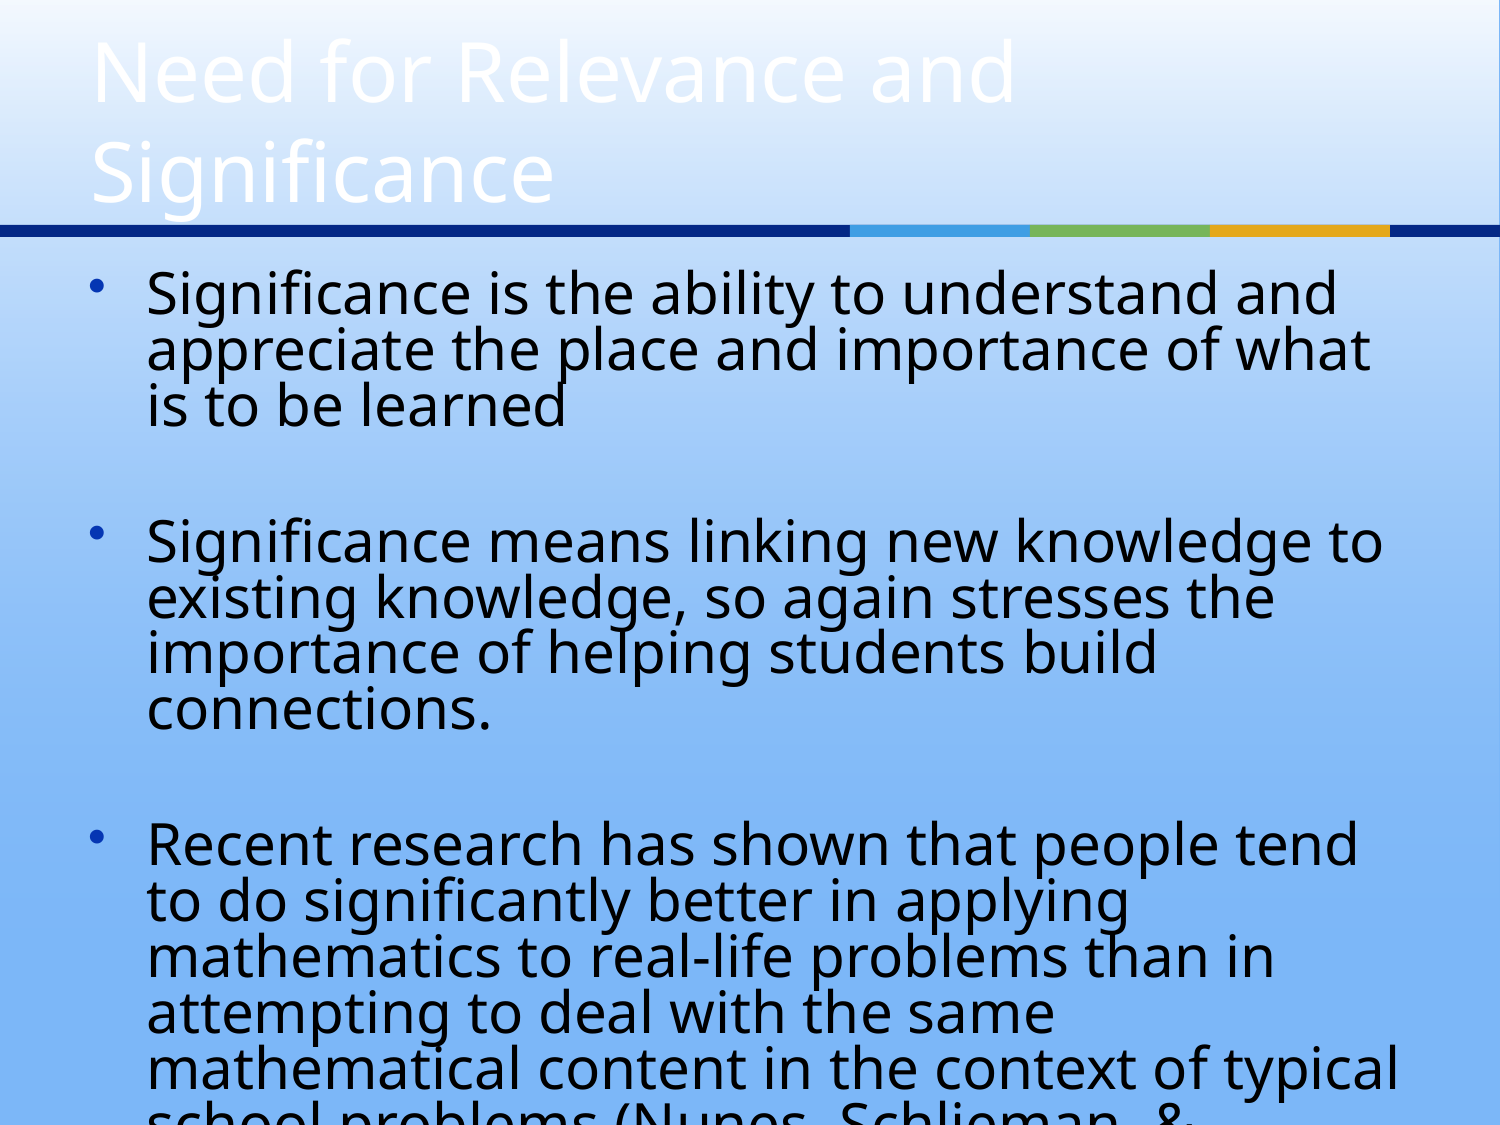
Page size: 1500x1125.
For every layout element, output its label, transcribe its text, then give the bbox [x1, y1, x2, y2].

list Significance is the ability to understand and appreciate the place and importance of what is to be learned Significance means linking new knowledge to existing knowledge, so again stresses the importance of helping students build connections. Recent research has shown that people tend to do significantly better in applying mathematics to real-life problems than in attempting to deal with the same mathematical content in the context of typical school problems (Nunes, Schlieman, & Carraher, 1993; Saxe, 1991; Schlieman & Carraher, 1996). [75, 262, 1425, 1005]
title Need for Relevance and Significance [75, 24, 1425, 213]
